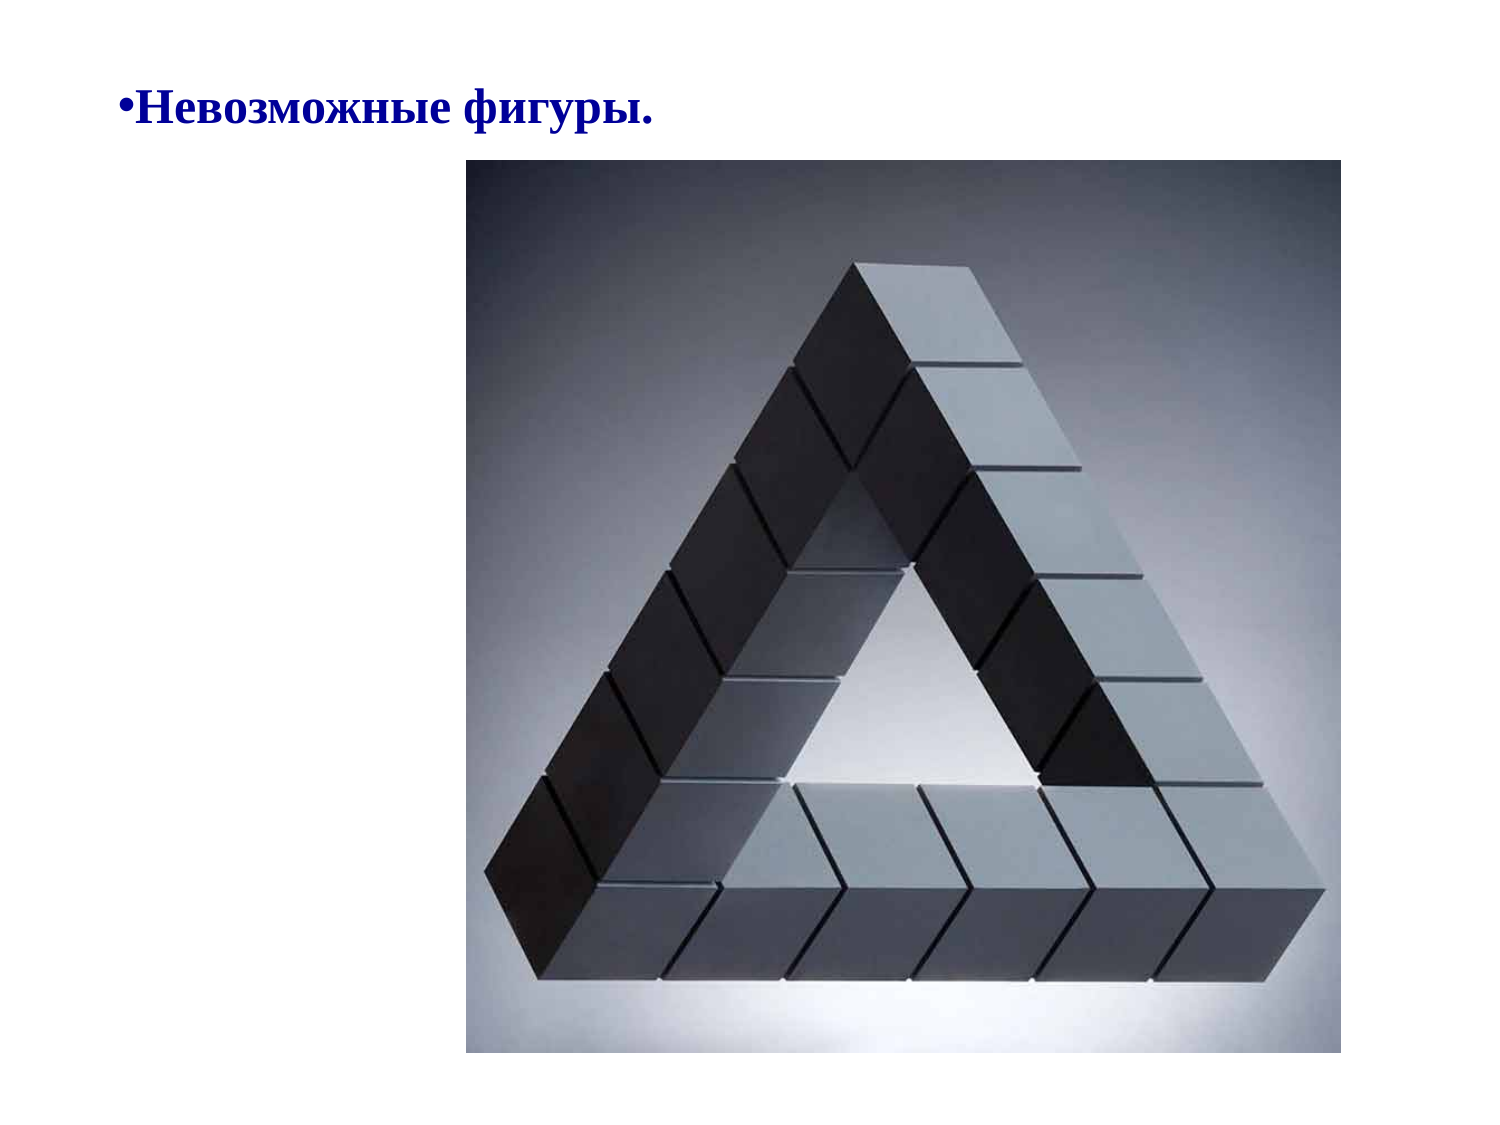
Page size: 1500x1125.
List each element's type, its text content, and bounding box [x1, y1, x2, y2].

text_box Невозможные фигуры. [103, 66, 682, 142]
picture [466, 160, 1341, 1053]
